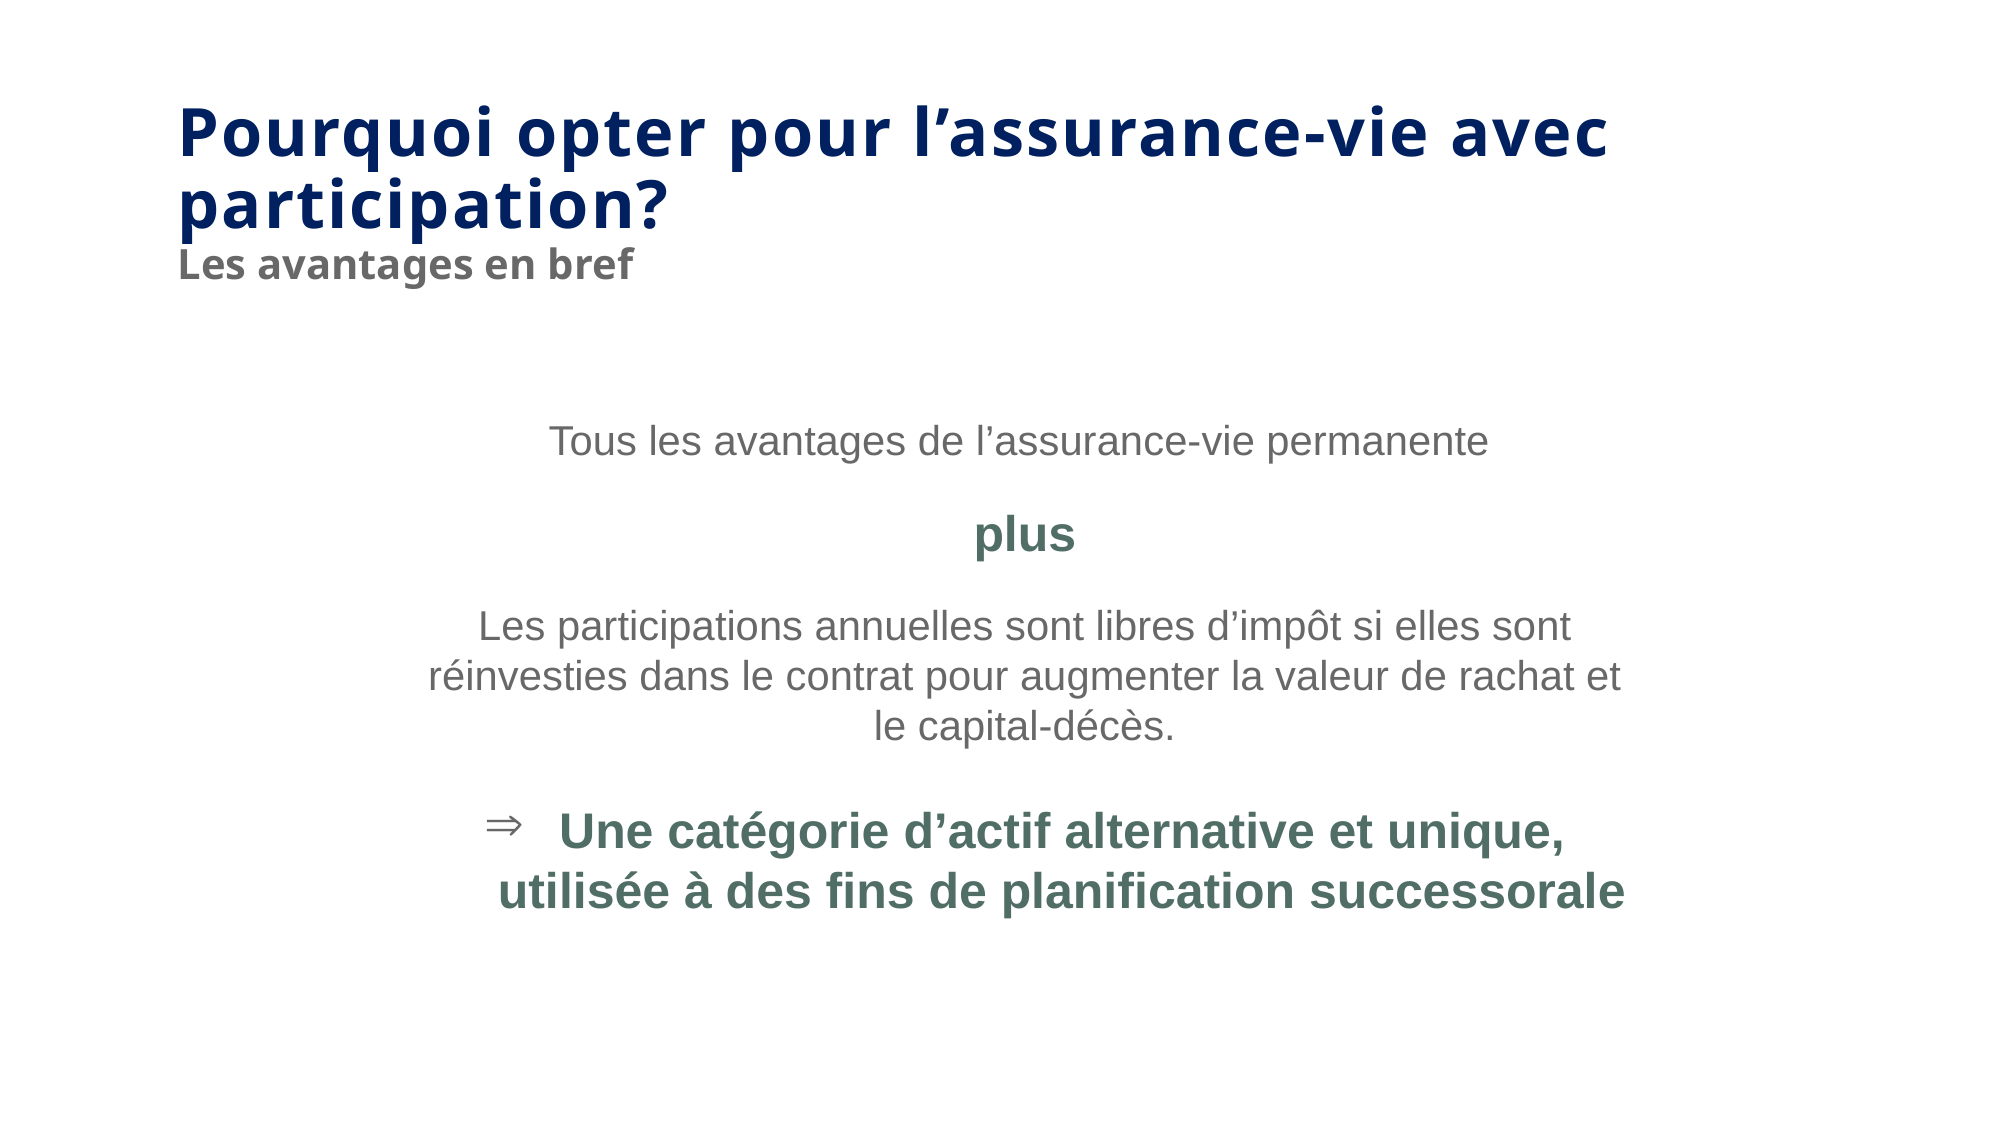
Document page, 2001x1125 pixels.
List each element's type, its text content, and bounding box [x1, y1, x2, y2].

text_box Tous les avantages de l’assurance-vie permanente plus Les participations annuelles sont libres d’impôt si elles sont réinvesties dans le contrat pour augmenter la valeur de rachat et le capital-décès. Une catégorie d’actif alternative et unique, utilisée à des fins de planification successorale [398, 406, 1652, 984]
title Pourquoi opter pour l’assurance-vie avec participation? Les avantages en bref [162, 84, 1888, 303]
